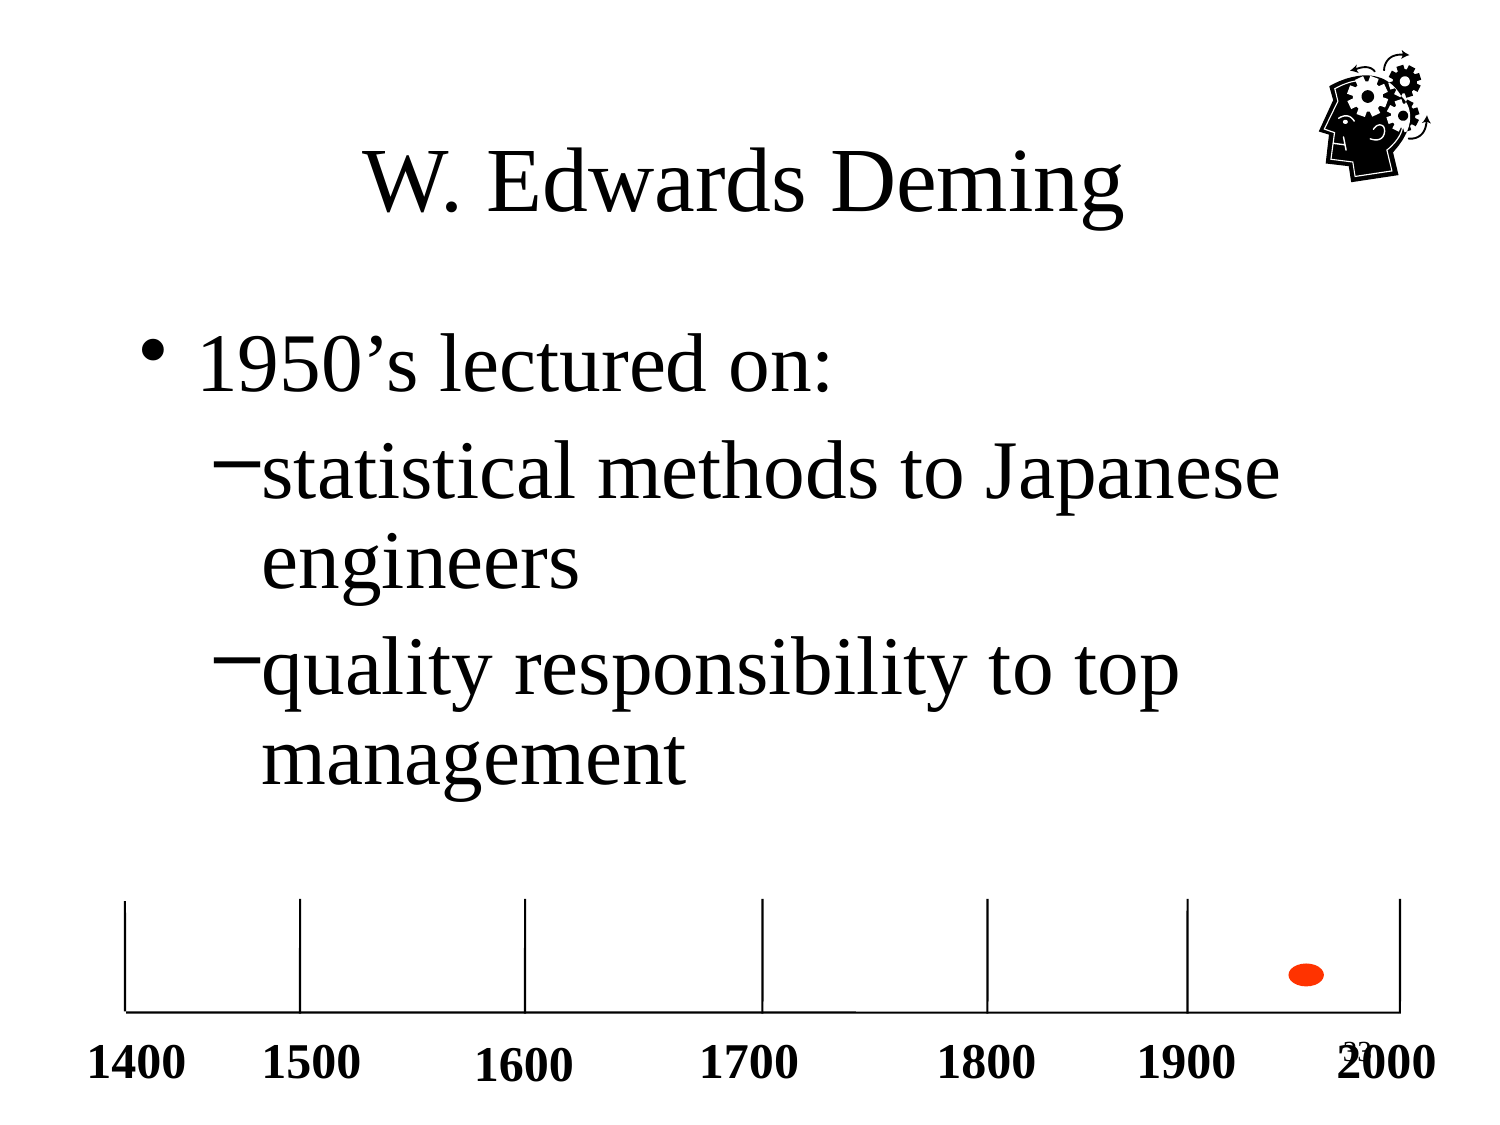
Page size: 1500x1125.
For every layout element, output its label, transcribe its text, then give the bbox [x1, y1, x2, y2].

text_box 1500 [246, 1022, 377, 1097]
list 1950’s lectured on: statistical methods to Japanese engineers quality responsibility to top management [125, 312, 1413, 800]
picture [1318, 49, 1432, 183]
text_box 1700 [684, 1022, 814, 1097]
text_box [124, 898, 1401, 1014]
text_box 1400 [71, 1021, 202, 1097]
text_box 1600 [459, 1024, 601, 1099]
slide_number 33 [1074, 1025, 1388, 1100]
title W. Edwards Deming [112, 99, 1400, 250]
text_box 2000 [1321, 1021, 1452, 1097]
text_box 1800 [921, 1022, 1052, 1097]
text_box 1900 [1121, 1022, 1252, 1097]
